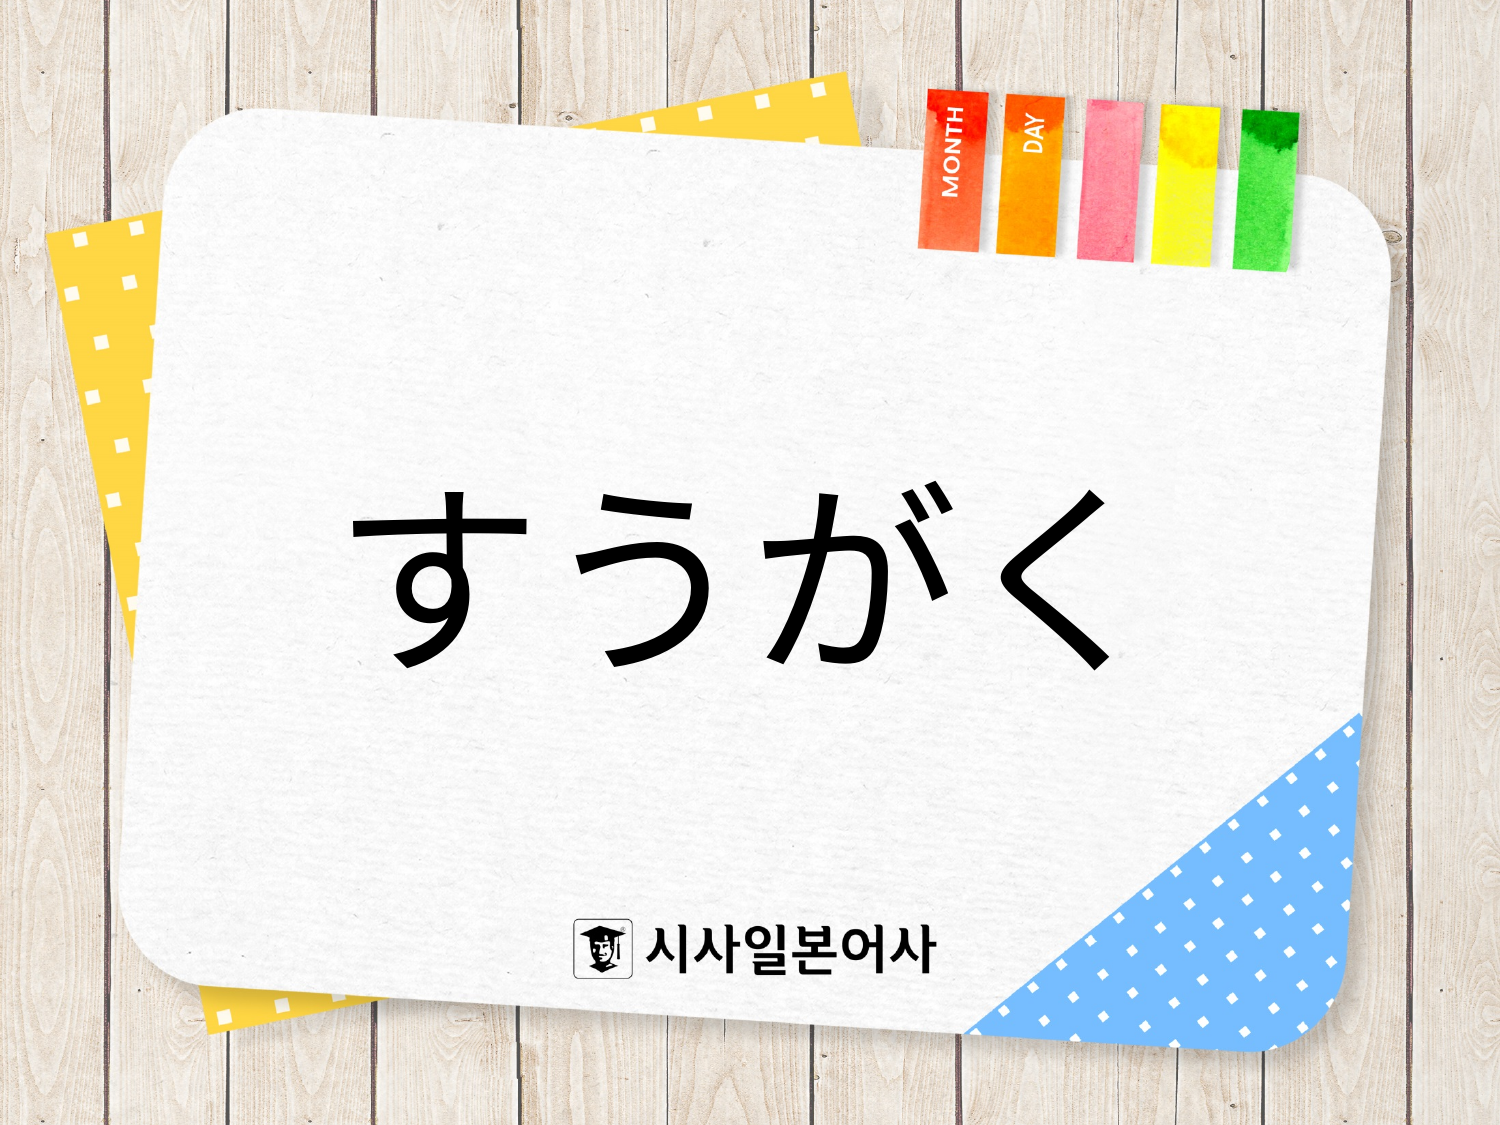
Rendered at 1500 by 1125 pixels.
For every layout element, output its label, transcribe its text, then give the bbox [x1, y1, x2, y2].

picture [0, 0, 1500, 1125]
title すうがく [75, 338, 1425, 811]
